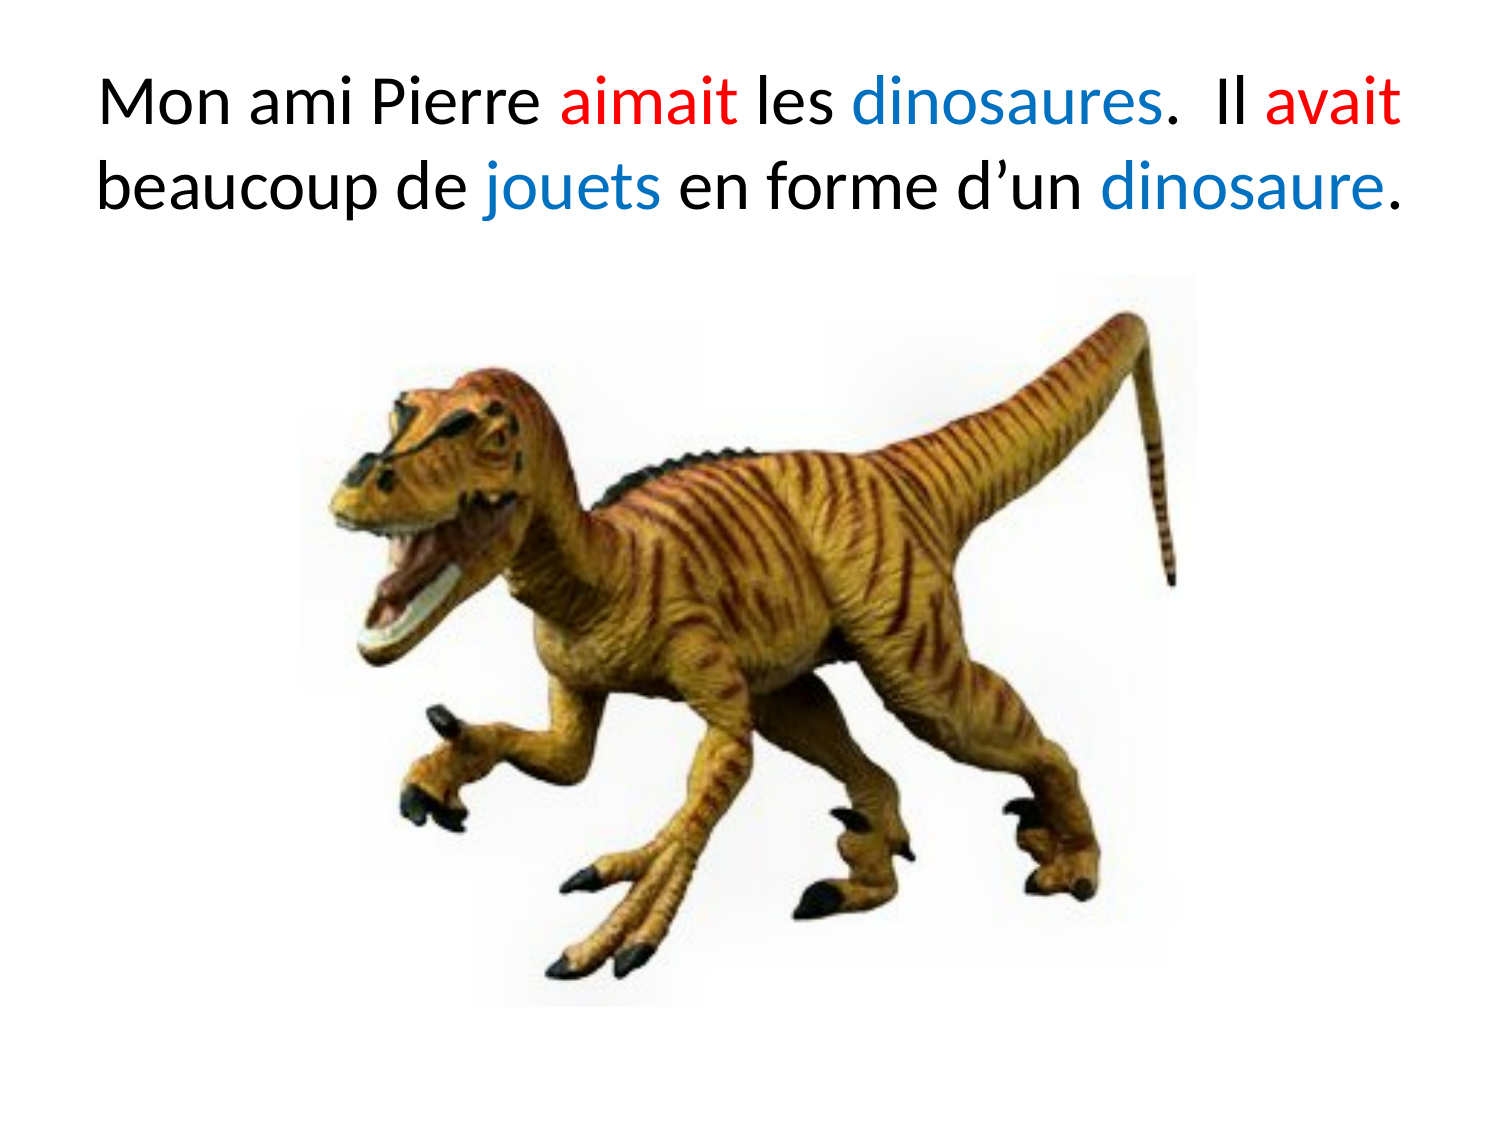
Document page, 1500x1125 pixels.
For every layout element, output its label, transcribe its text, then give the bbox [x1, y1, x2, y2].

picture [299, 274, 1198, 1008]
title Mon ami Pierre aimait les dinosaures. Il avait beaucoup de jouets en forme d’un dinosaure. [75, 45, 1425, 233]
